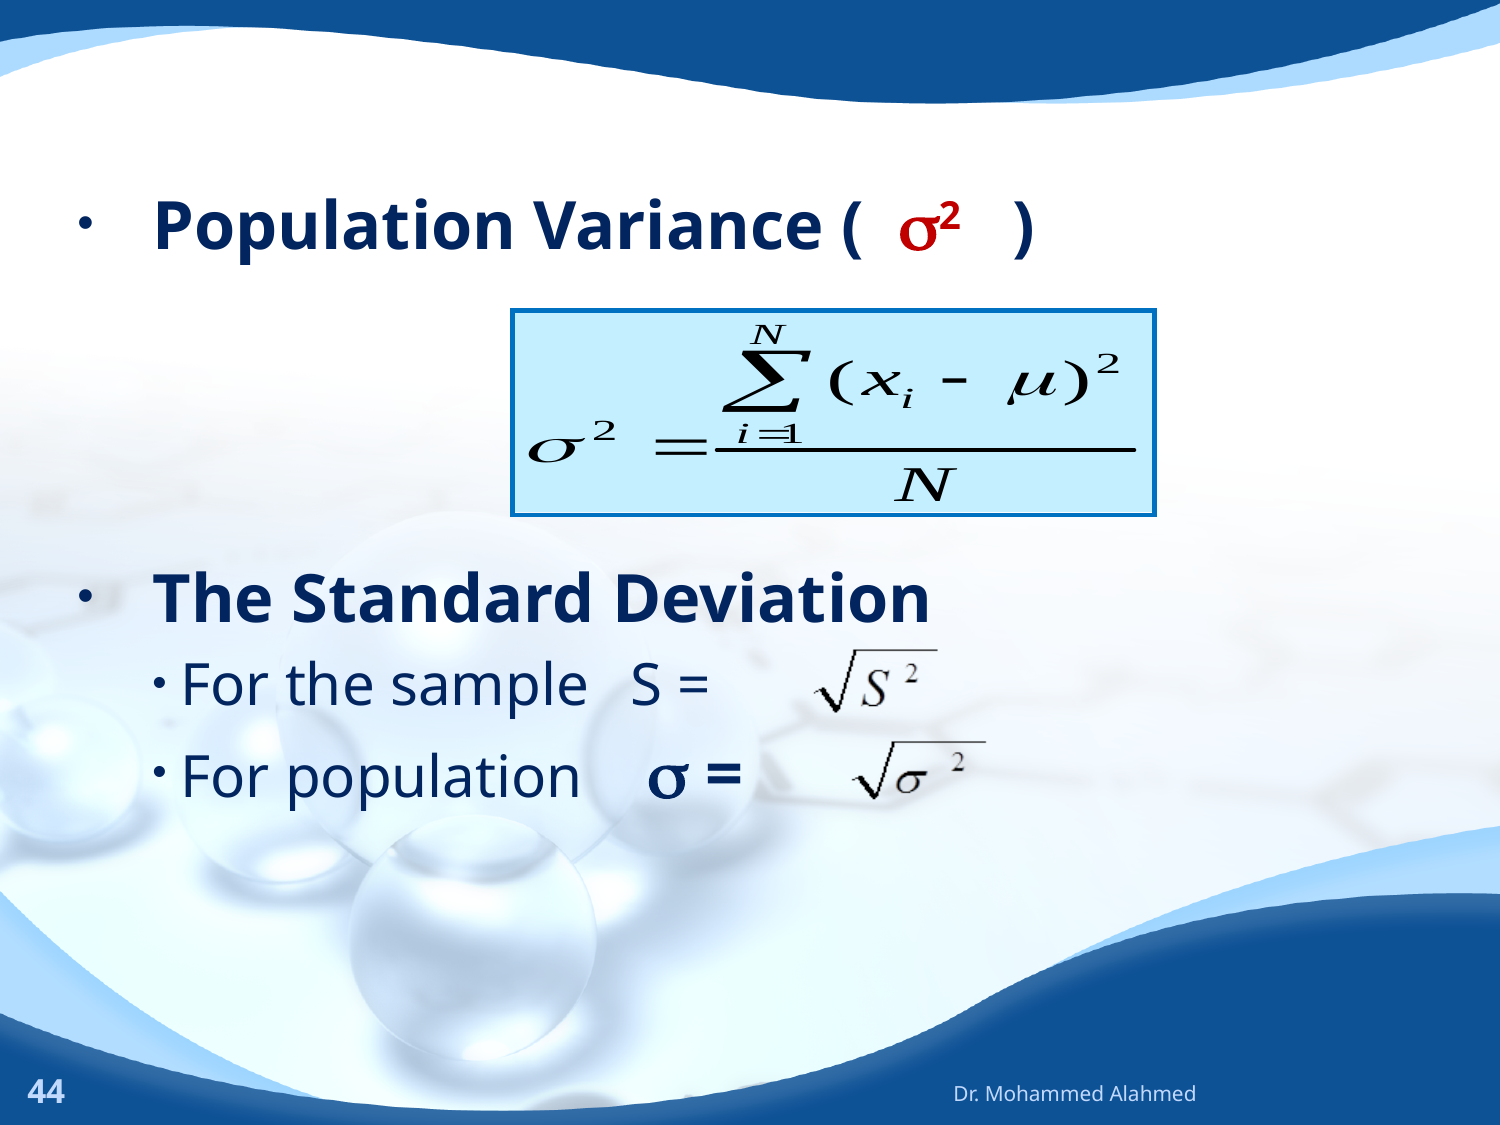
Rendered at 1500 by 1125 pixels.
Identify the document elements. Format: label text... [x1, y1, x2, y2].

footer Dr. Mohammed Alahmed [837, 1073, 1313, 1125]
slide_number 44 [12, 1062, 363, 1123]
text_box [514, 311, 1153, 810]
list Population Variance ( 2 ) The Standard Deviation For the sample S = For population  = [62, 174, 1413, 968]
picture [0, 0, 1500, 1125]
